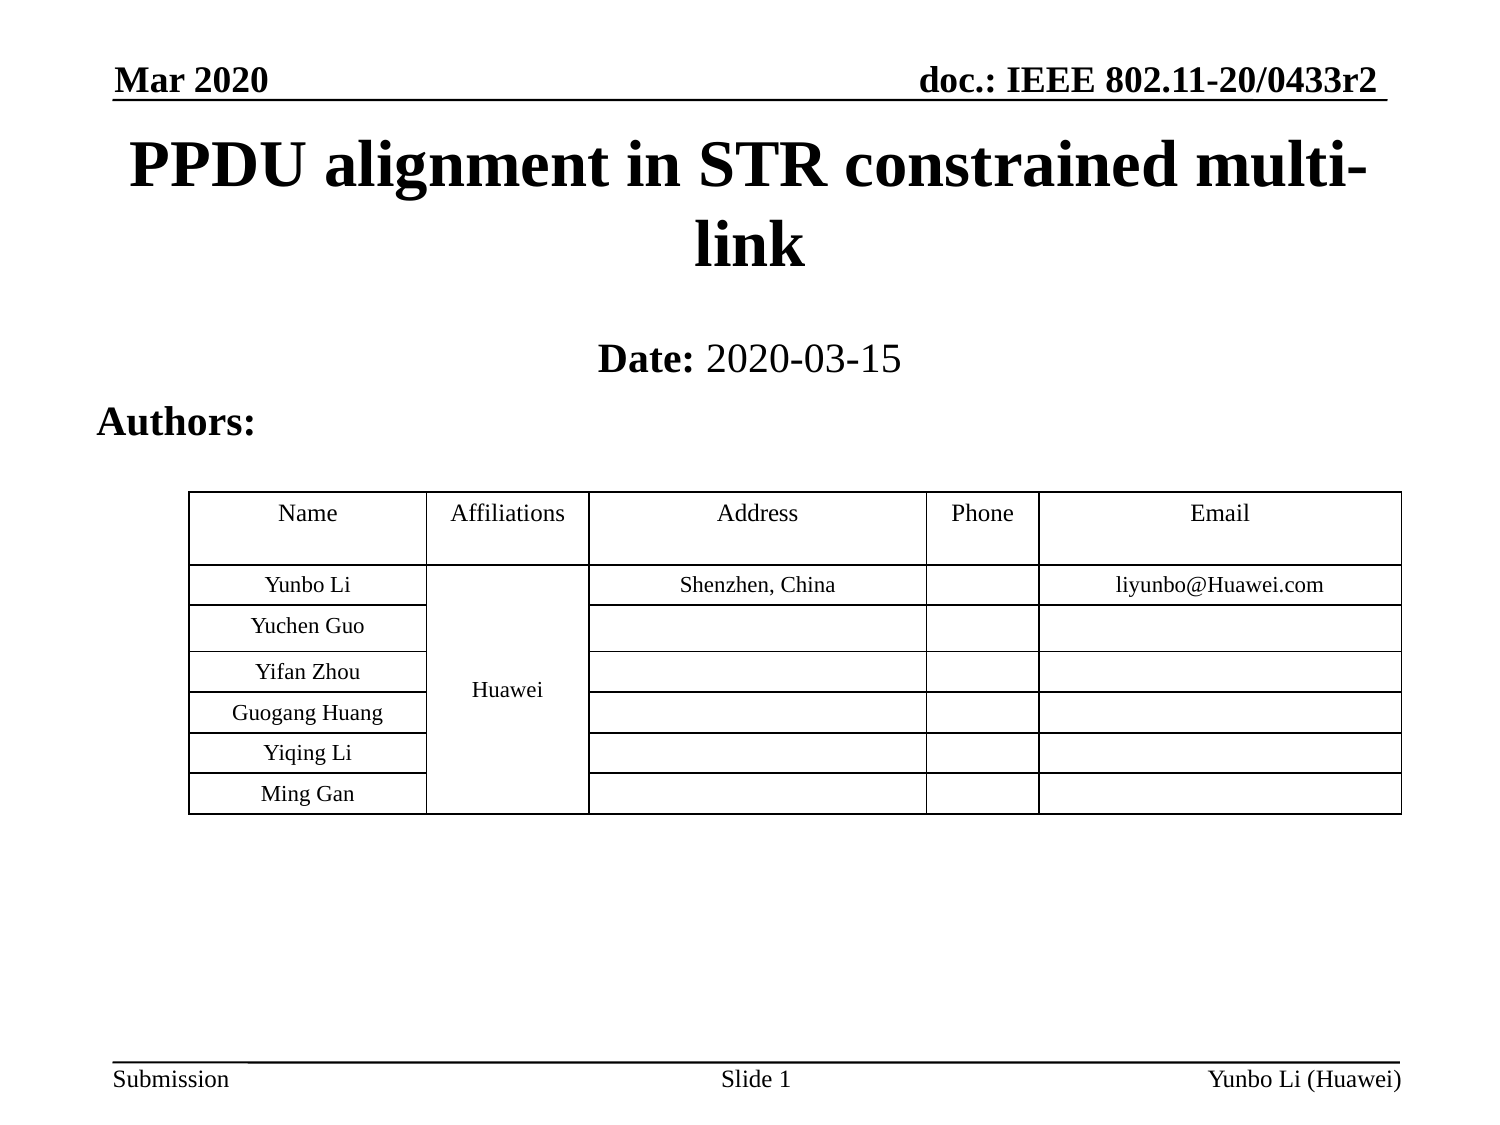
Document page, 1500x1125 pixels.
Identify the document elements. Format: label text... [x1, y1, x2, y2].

table_cell [1040, 652, 1401, 691]
table_cell Yifan Zhou [190, 652, 426, 691]
table_cell [590, 774, 926, 813]
table_cell [590, 693, 926, 732]
table_cell [927, 693, 1038, 732]
footer Yunbo Li (Huawei) [1204, 1061, 1402, 1093]
table_cell Yunbo Li [190, 566, 426, 604]
table_cell [927, 606, 1038, 651]
table_cell [1040, 774, 1401, 813]
table_cell [1040, 734, 1401, 772]
text_box Authors: [81, 385, 319, 449]
table_cell Shenzhen, China [590, 566, 926, 604]
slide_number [114, 54, 271, 101]
table_cell Huawei [427, 566, 588, 813]
table_cell [927, 774, 1038, 813]
table_header Email [1040, 493, 1401, 564]
table_header Address [590, 493, 926, 564]
table_cell [1040, 693, 1401, 732]
table_header Name [190, 493, 426, 564]
table_cell [927, 652, 1038, 691]
table_cell Yuchen Guo [190, 606, 426, 651]
list Date: 2020-03-15 [112, 323, 1388, 386]
table_cell [927, 734, 1038, 772]
table_cell [590, 734, 926, 772]
table_cell [590, 652, 926, 691]
table_header Phone [927, 493, 1038, 564]
table_cell Guogang Huang [190, 693, 426, 732]
table_cell Yiqing Li [190, 734, 426, 772]
table_cell [927, 566, 1038, 604]
title PPDU alignment in STR constrained multi-link [112, 112, 1388, 288]
table_cell [590, 606, 926, 651]
table_cell liyunbo@Huawei.com [1040, 566, 1401, 604]
slide_number Slide 1 [712, 1061, 800, 1093]
table_header Affiliations [427, 493, 588, 564]
table_cell [1040, 606, 1401, 651]
table_cell Ming Gan [190, 774, 426, 813]
